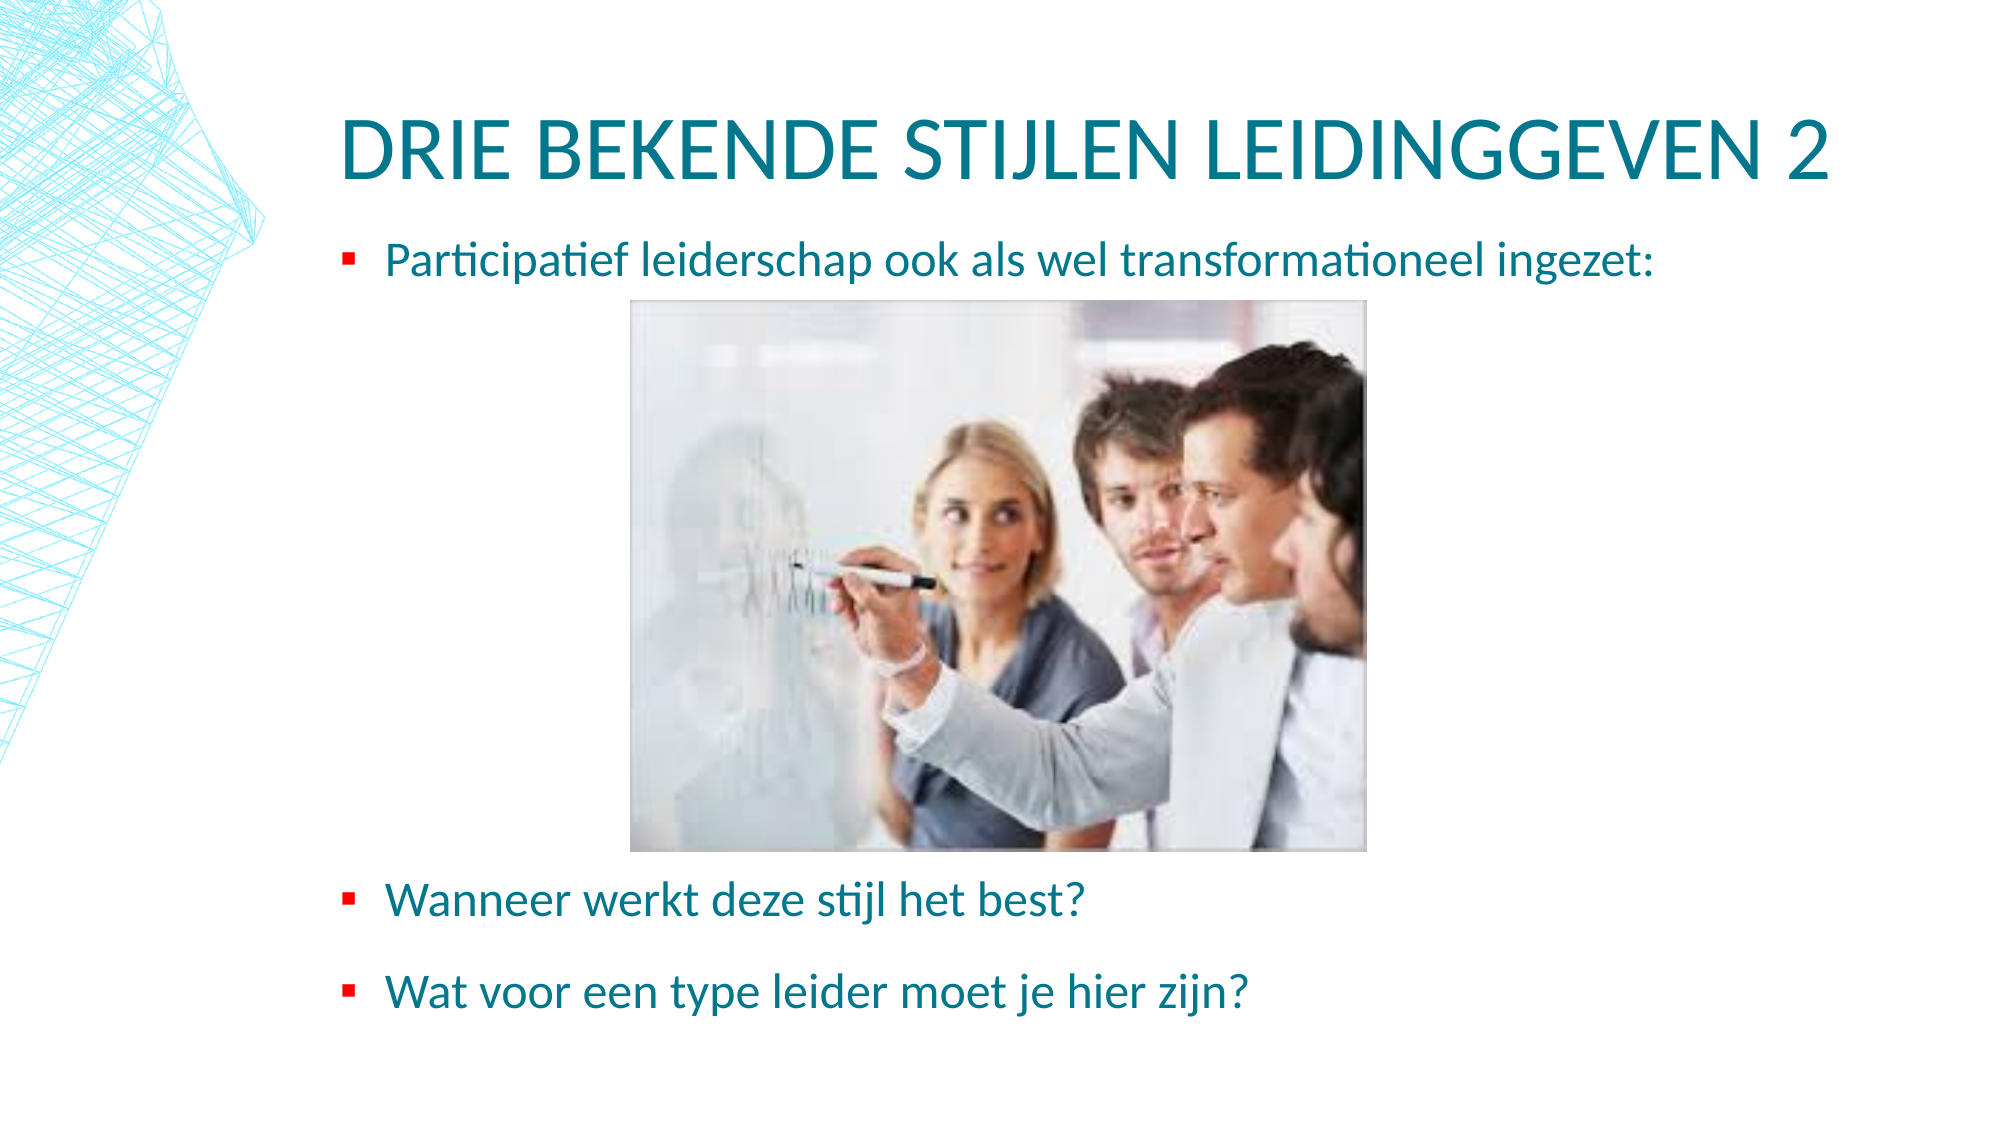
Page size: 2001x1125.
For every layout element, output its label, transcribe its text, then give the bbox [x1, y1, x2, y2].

list Participatief leiderschap ook als wel transformationeel ingezet: Wanneer werkt deze stijl het best? Wat voor een type leider moet je hier zijn? [324, 225, 1863, 1062]
picture [0, 0, 2001, 1125]
title Drie bekende stijlen leidinggeven 2 [324, 62, 1863, 206]
